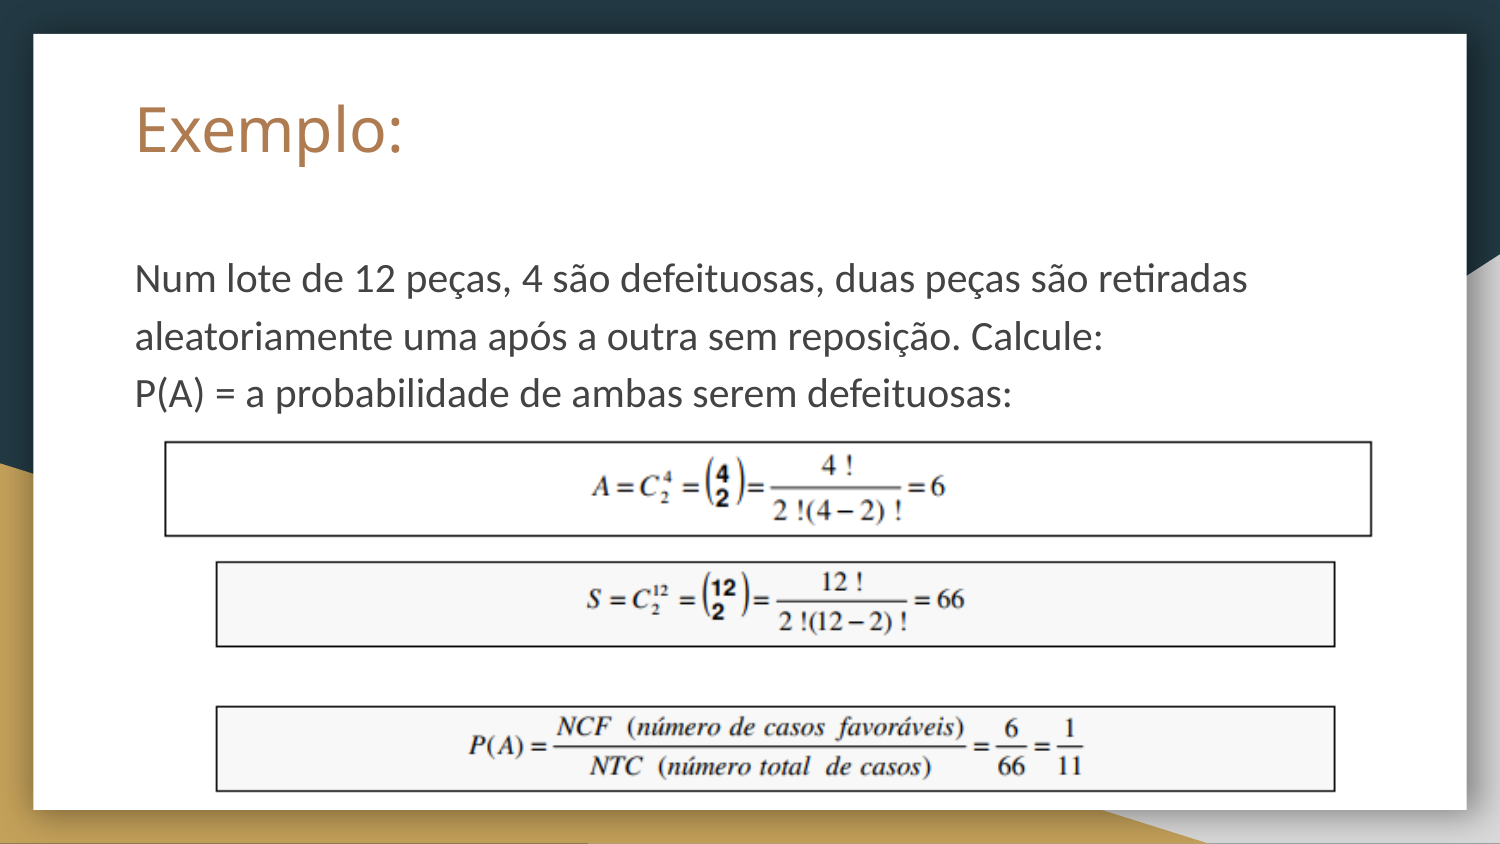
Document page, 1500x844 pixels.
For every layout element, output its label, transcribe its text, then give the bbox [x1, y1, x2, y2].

list Num lote de 12 peças, 4 são defeituosas, duas peças são retiradas aleatoriamente uma após a outra sem reposição. Calcule: P(A) = a probabilidade de ambas serem defeituosas: [119, 228, 1405, 754]
picture [211, 552, 1342, 794]
picture [162, 436, 1378, 541]
title Exemplo: [119, 75, 1381, 179]
